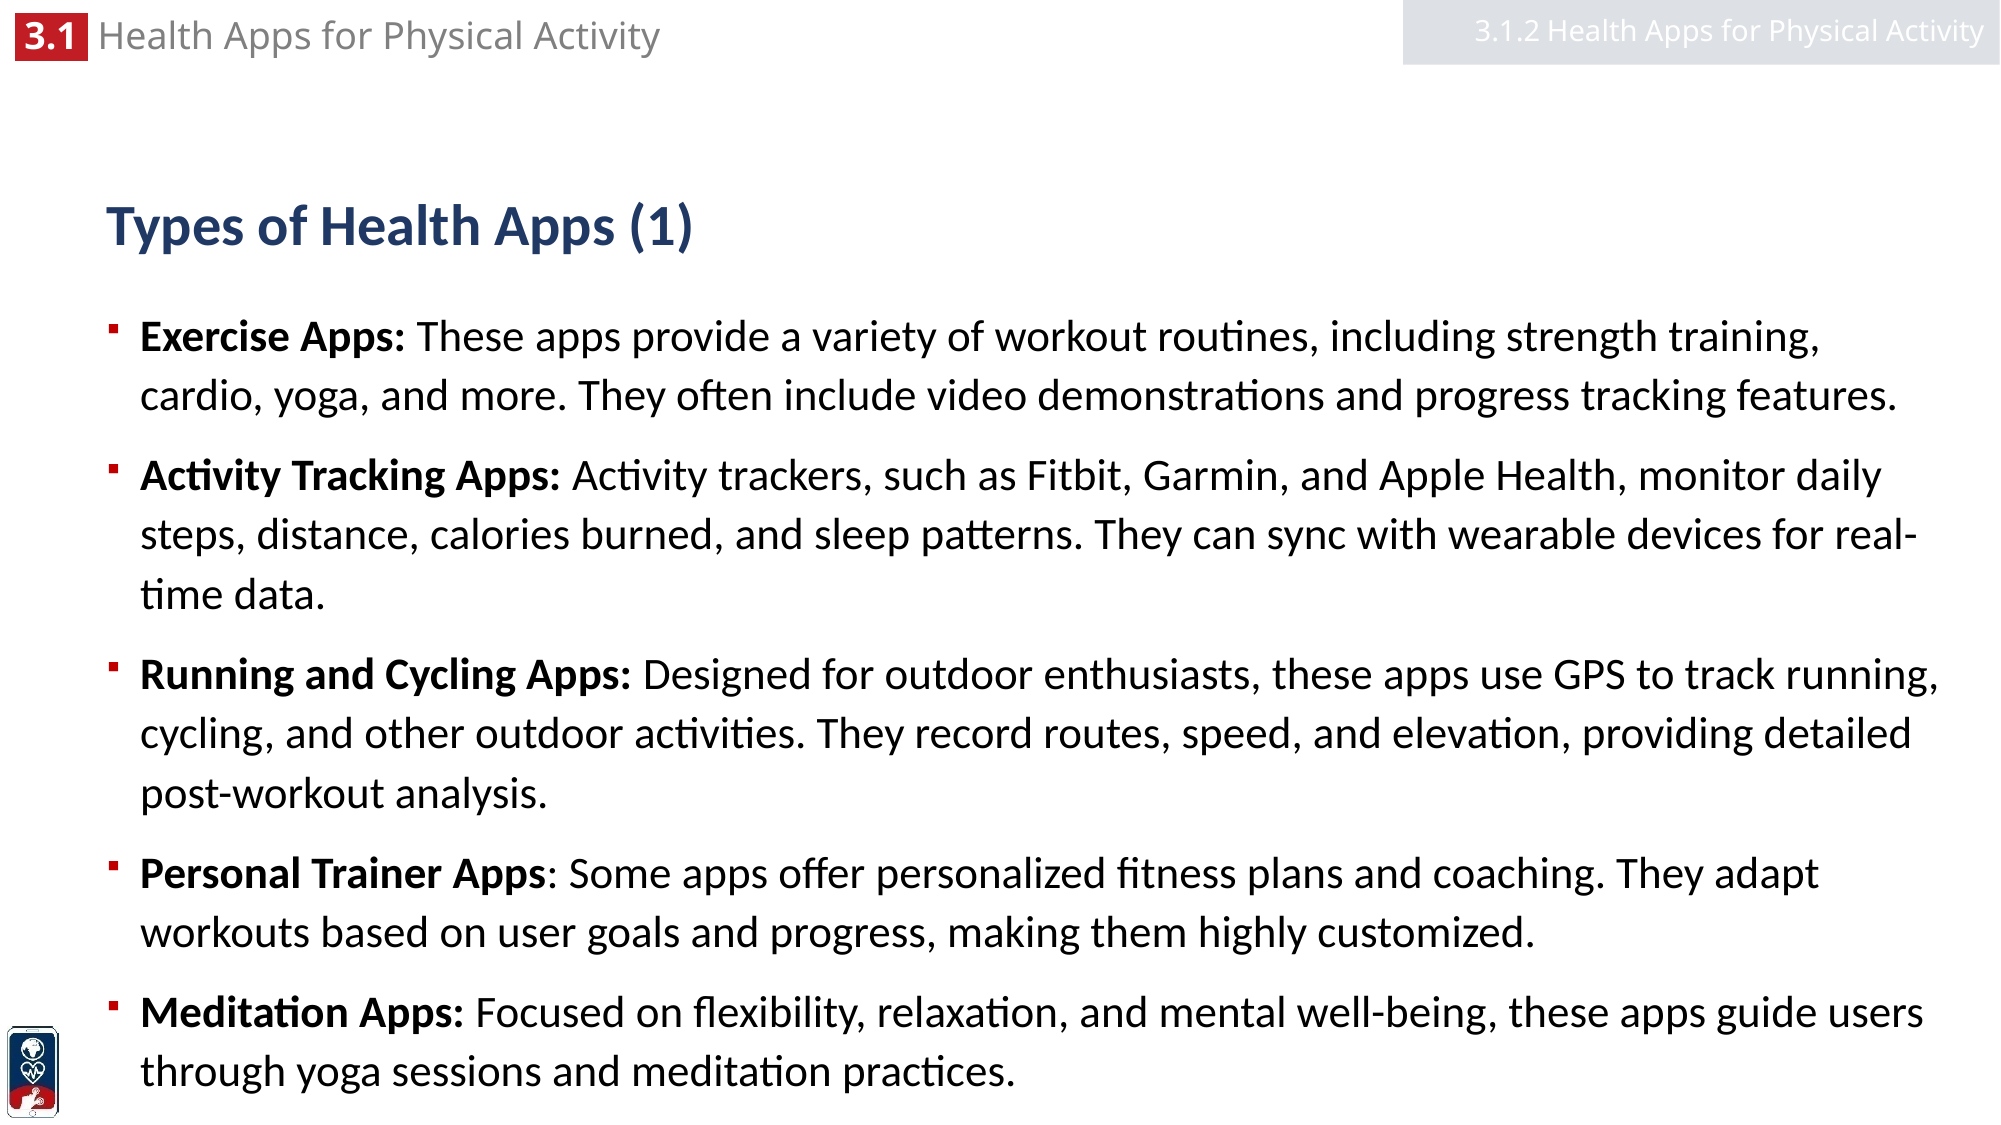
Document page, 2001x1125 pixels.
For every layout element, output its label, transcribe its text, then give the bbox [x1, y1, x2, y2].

list Exercise Apps: These apps provide a variety of workout routines, including strength training, cardio, yoga, and more. They often include video demonstrations and progress tracking features. Activity Tracking Apps: Activity trackers, such as Fitbit, Garmin, and Apple Health, monitor daily steps, distance, calories burned, and sleep patterns. They can sync with wearable devices for real-time data. Running and Cycling Apps: Designed for outdoor enthusiasts, these apps use GPS to track running, cycling, and other outdoor activities. They record routes, speed, and elevation, providing detailed post-workout analysis. Personal Trainer Apps: Some apps offer personalized fitness plans and coaching. They adapt workouts based on user goals and progress, making them highly customized. Meditation Apps: Focused on flexibility, relaxation, and mental well-being, these apps guide users through yoga sessions and meditation practices. [91, 293, 1966, 1112]
title Types of Health Apps (1) [91, 177, 1906, 277]
picture [7, 1026, 59, 1118]
text_box 3.1.2 Health Apps for Physical Activity [1403, 0, 2000, 65]
